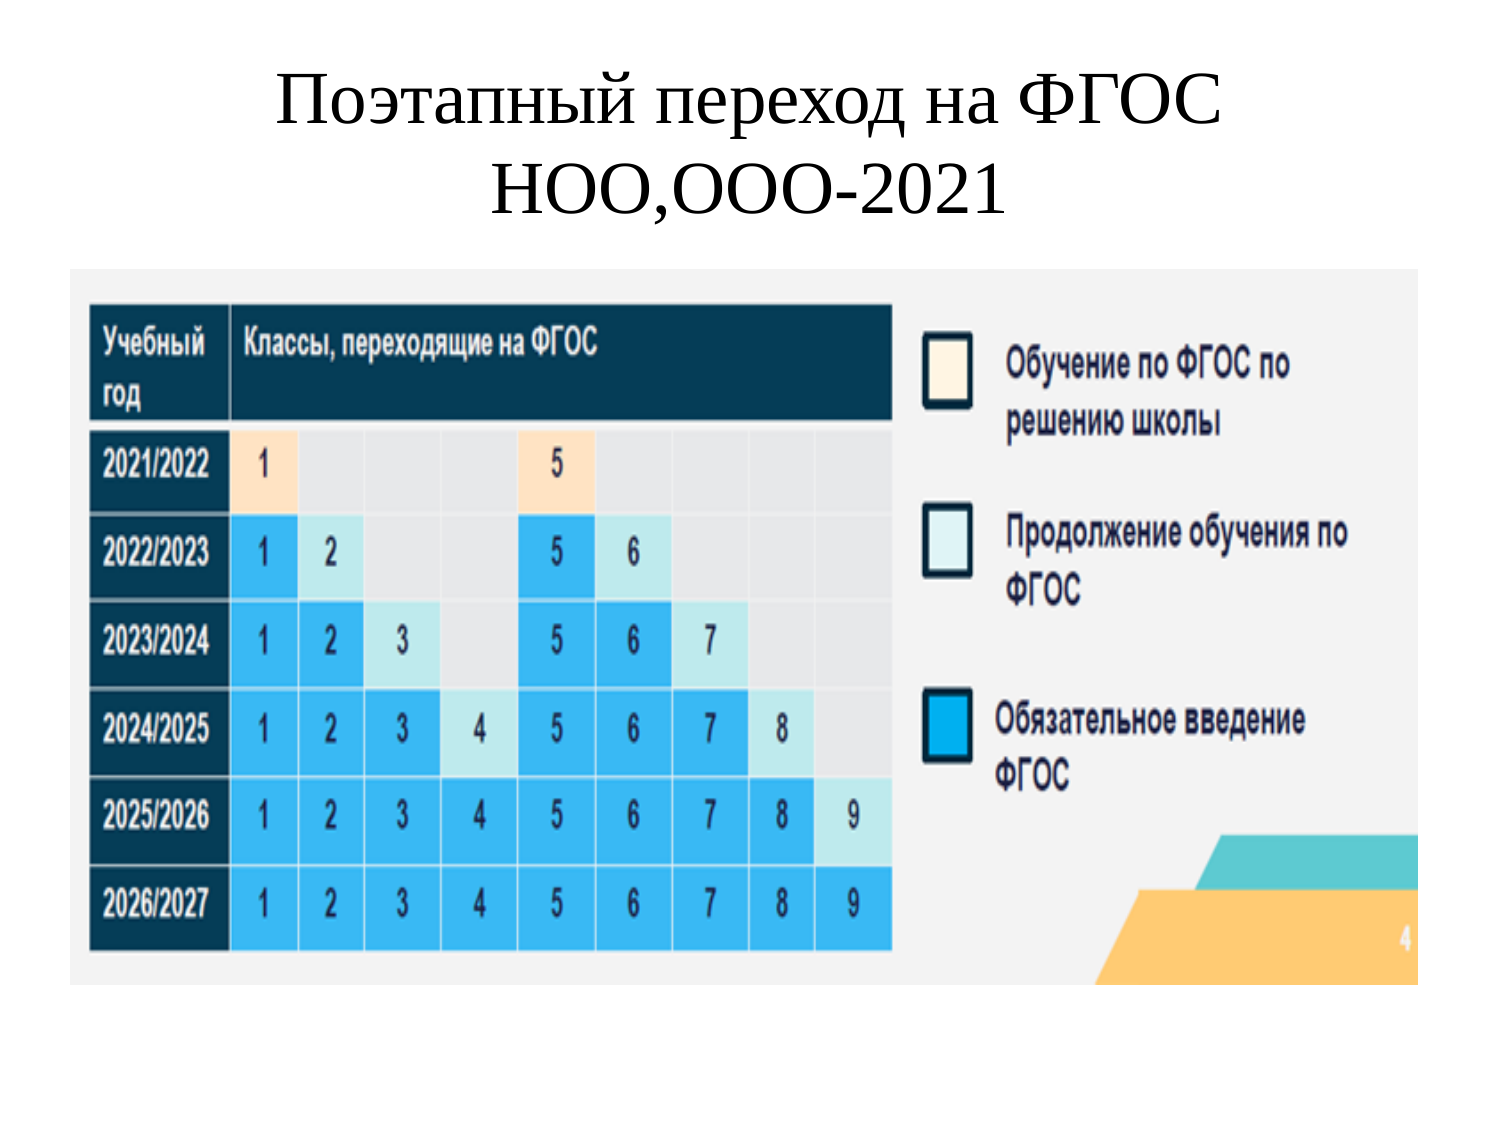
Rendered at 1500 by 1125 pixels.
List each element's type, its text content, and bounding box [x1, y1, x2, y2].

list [70, 269, 1419, 985]
title Поэтапный переход на ФГОС НОО,ООО-2021 [75, 45, 1425, 233]
